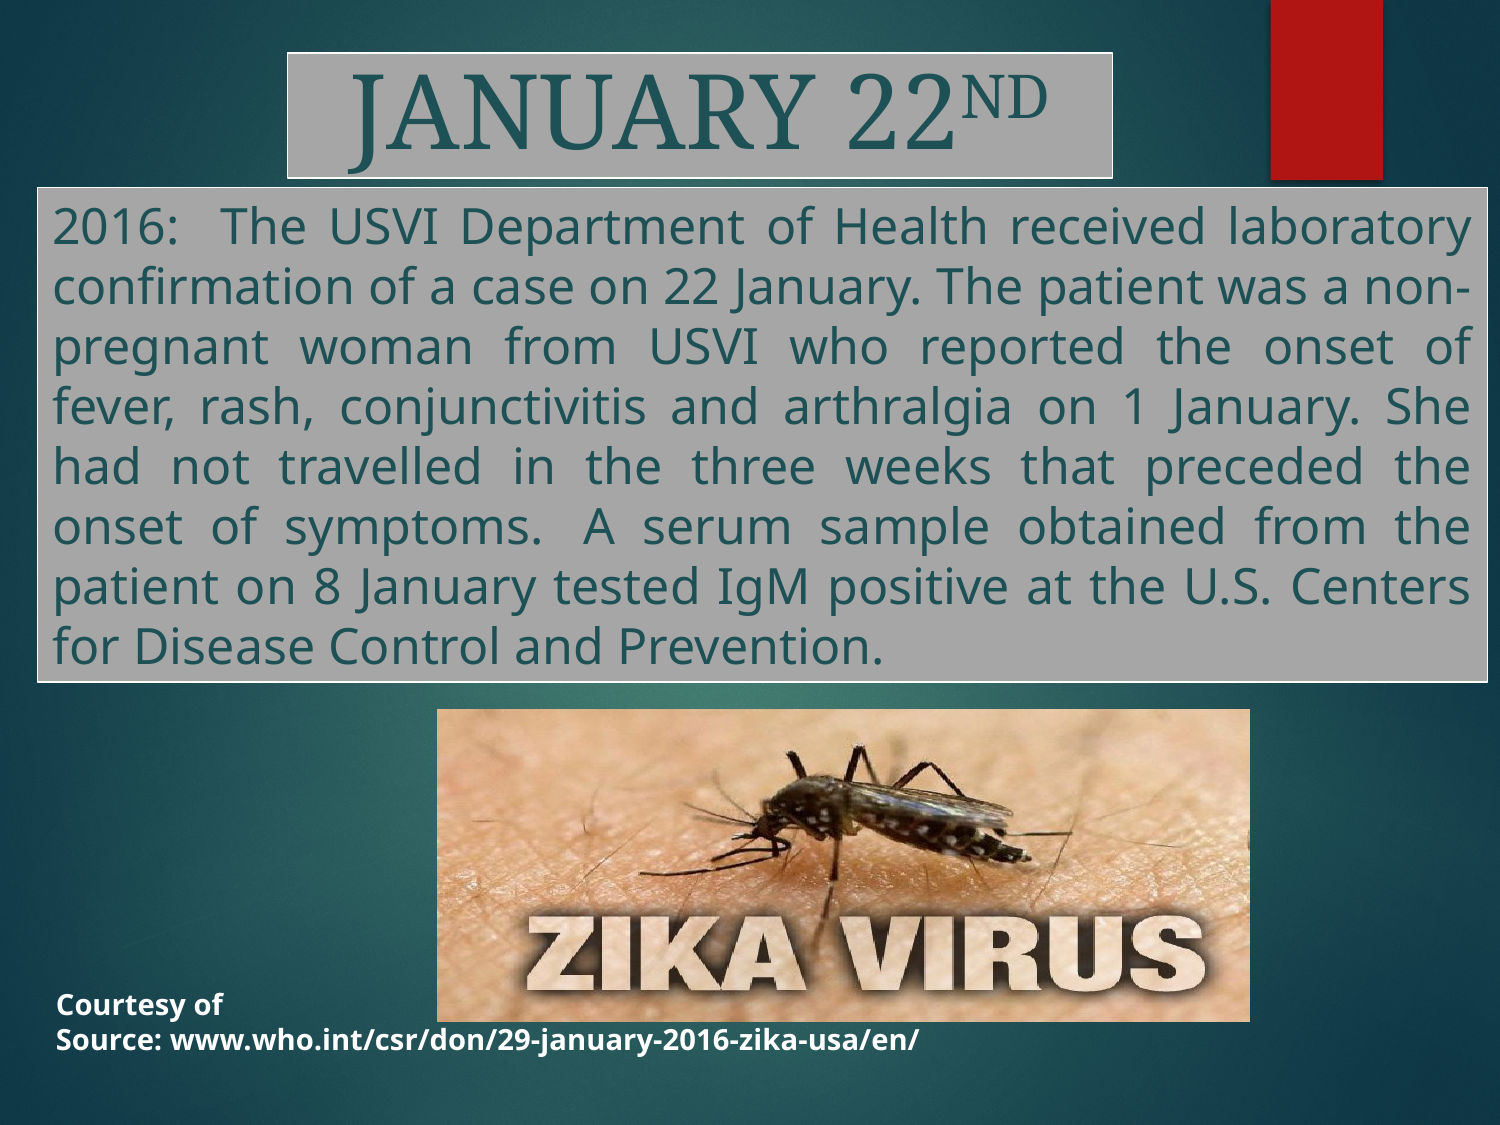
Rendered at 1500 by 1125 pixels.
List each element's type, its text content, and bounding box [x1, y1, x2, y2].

picture [437, 708, 1251, 1022]
text_box 2016: The USVI Department of Health received laboratory confirmation of a case on 22 January. The patient was a non-pregnant woman from USVI who reported the onset of fever, rash, conjunctivitis and arthralgia on 1 January. She had not travelled in the three weeks that preceded the onset of symptoms. A serum sample obtained from the patient on 8 January tested IgM positive at the U.S. Centers for Disease Control and Prevention. [37, 187, 1488, 683]
title JANUARY 22ND [287, 52, 1113, 179]
text_box Courtesy of Source: www.who.int/csr/don/29-january-2016-zika-usa/en/ [41, 978, 1204, 1064]
